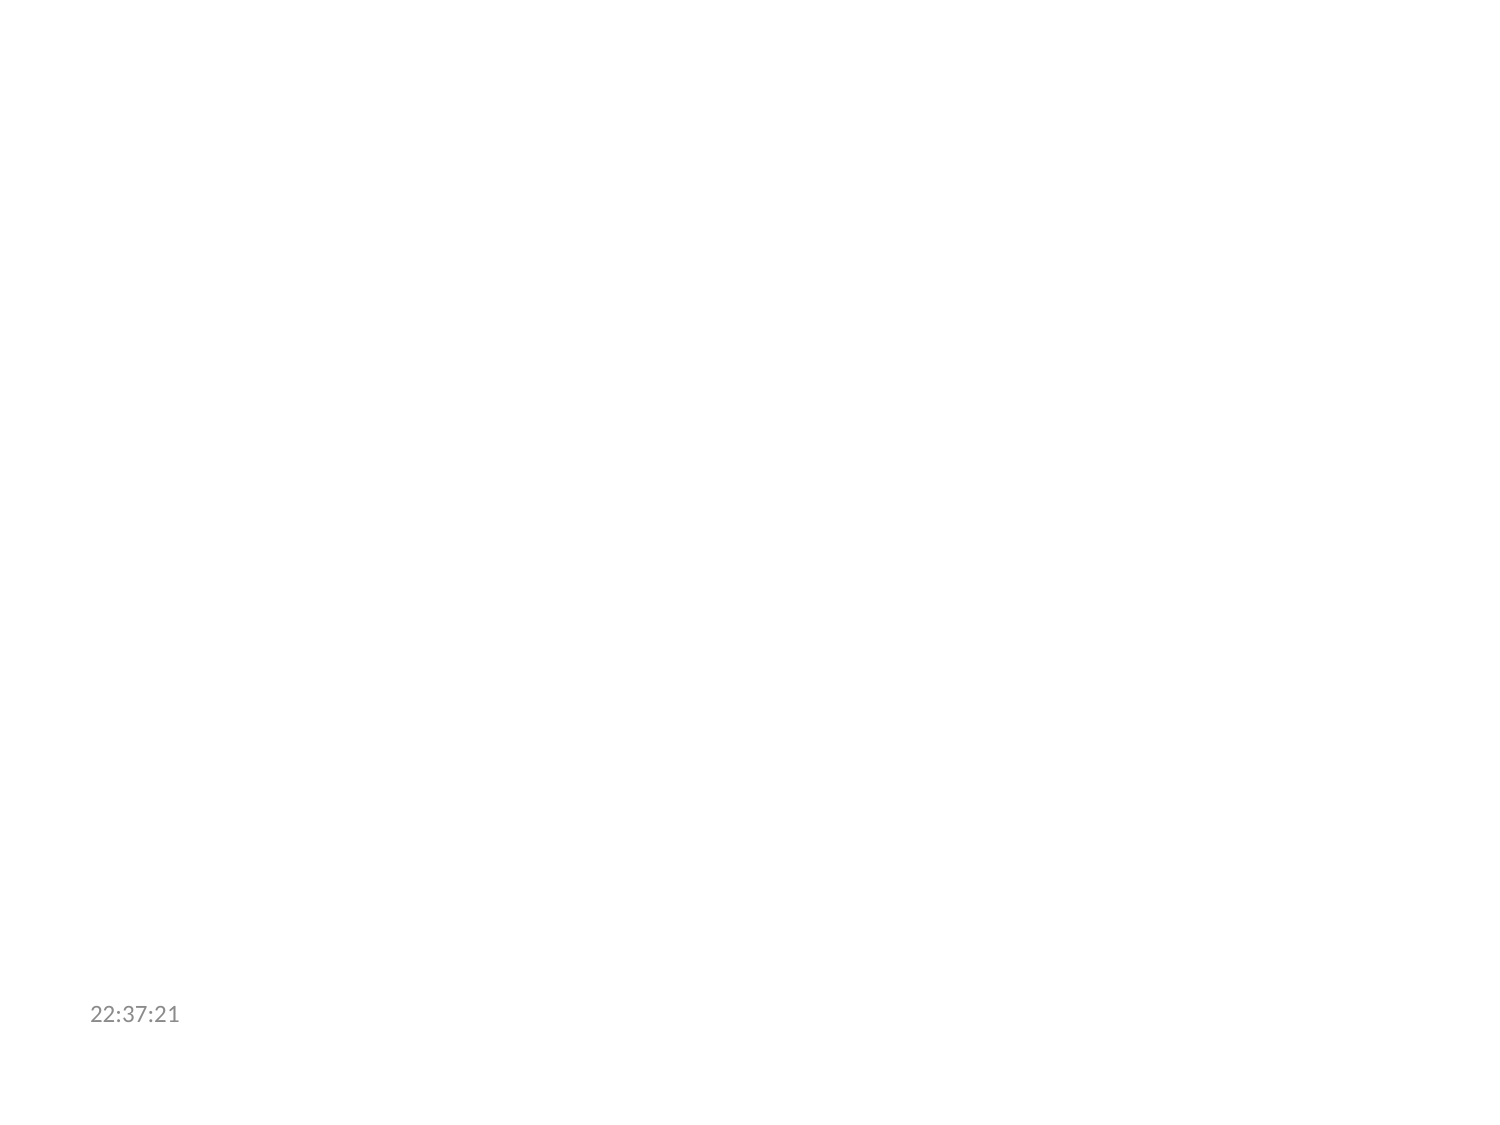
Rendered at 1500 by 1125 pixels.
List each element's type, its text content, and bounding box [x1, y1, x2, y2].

text_box 15:35:09 [75, 982, 425, 1043]
